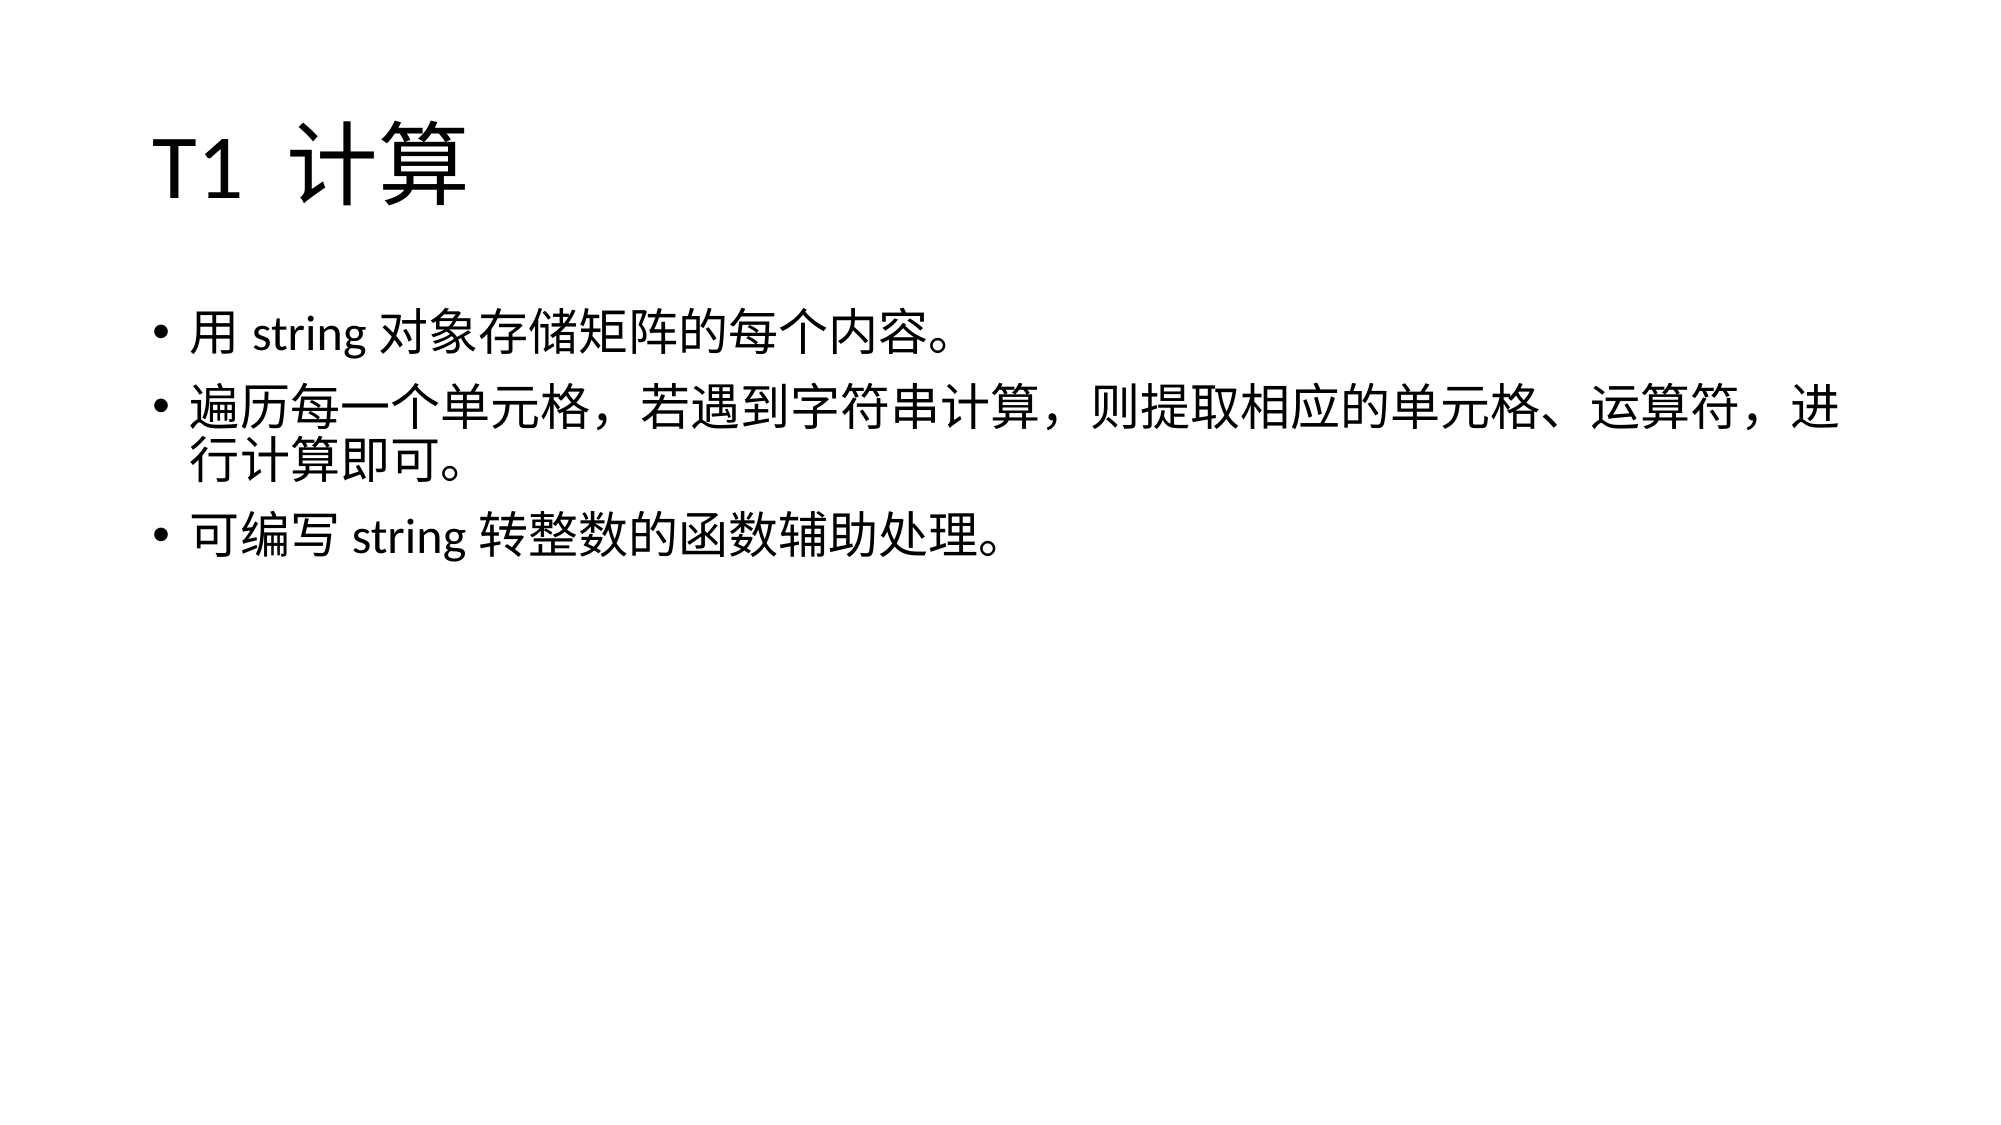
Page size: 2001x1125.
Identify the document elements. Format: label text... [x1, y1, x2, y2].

title T1 计算 [137, 59, 1863, 278]
list 用string对象存储矩阵的每个内容。 遍历每一个单元格，若遇到字符串计算，则提取相应的单元格、运算符，进行计算即可。 可编写string转整数的函数辅助处理。 [137, 299, 1863, 1014]
